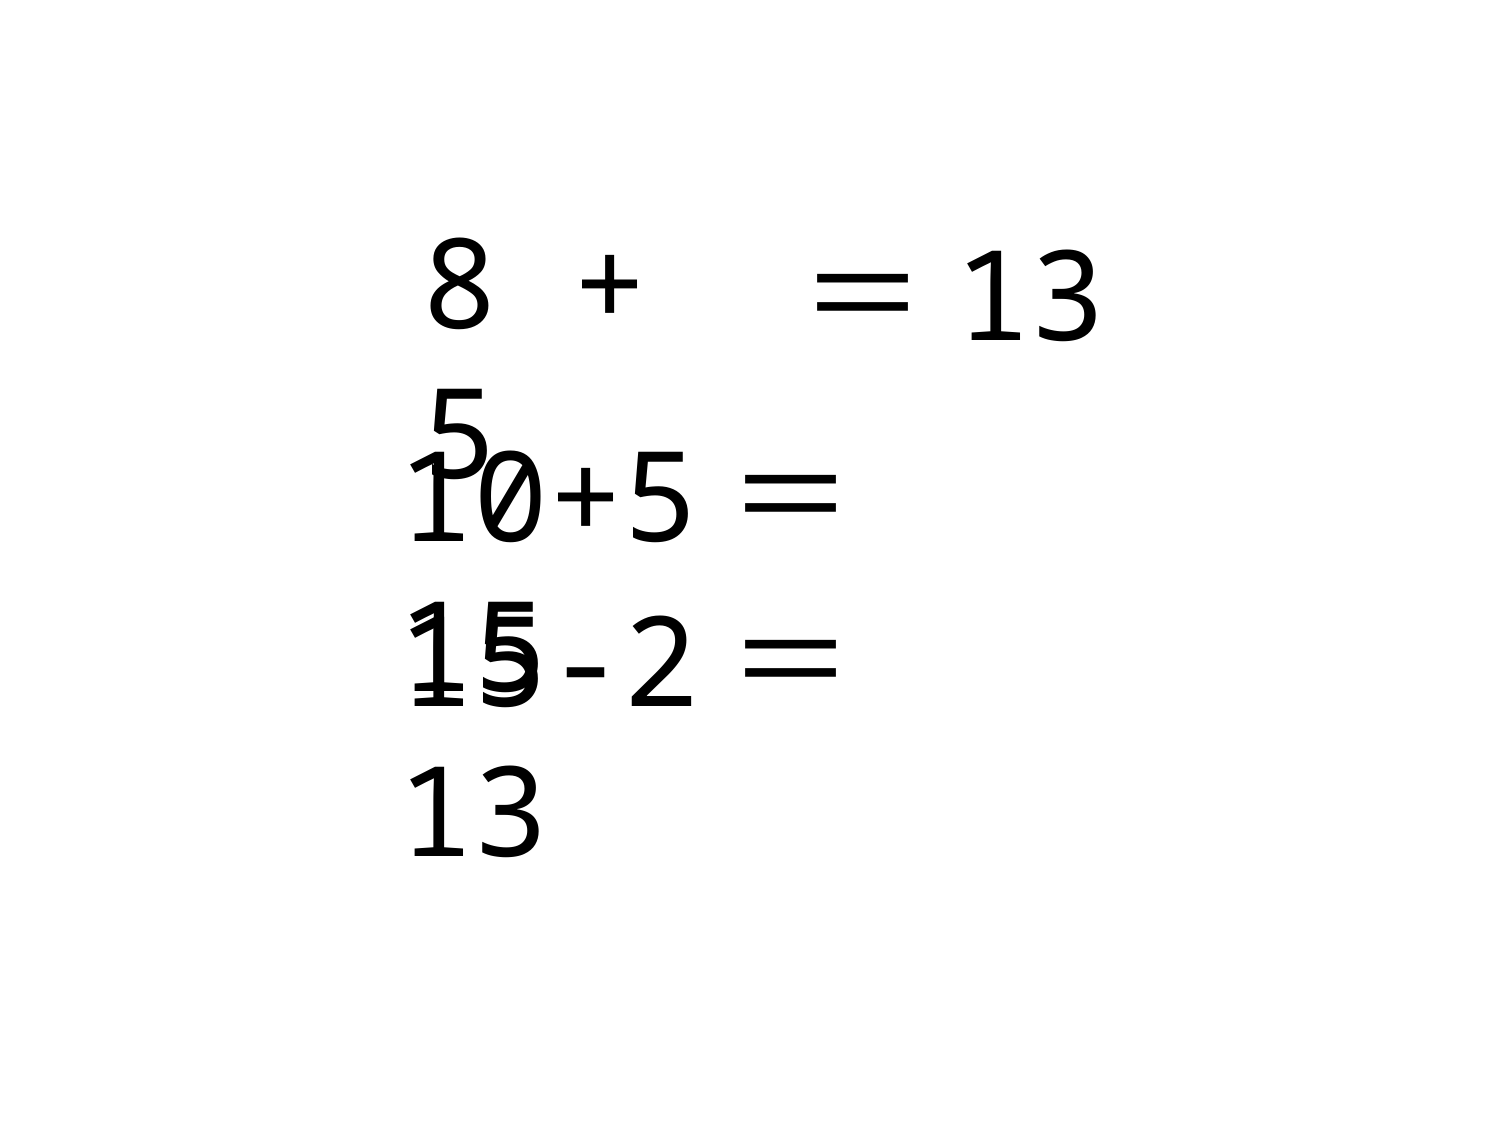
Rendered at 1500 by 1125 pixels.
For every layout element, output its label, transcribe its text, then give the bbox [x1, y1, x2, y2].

text_box 10+5＝15 [383, 408, 998, 574]
text_box ＝13 [785, 207, 1152, 373]
text_box 8 + 5 [407, 196, 809, 408]
text_box 15-2＝13 [383, 574, 998, 890]
